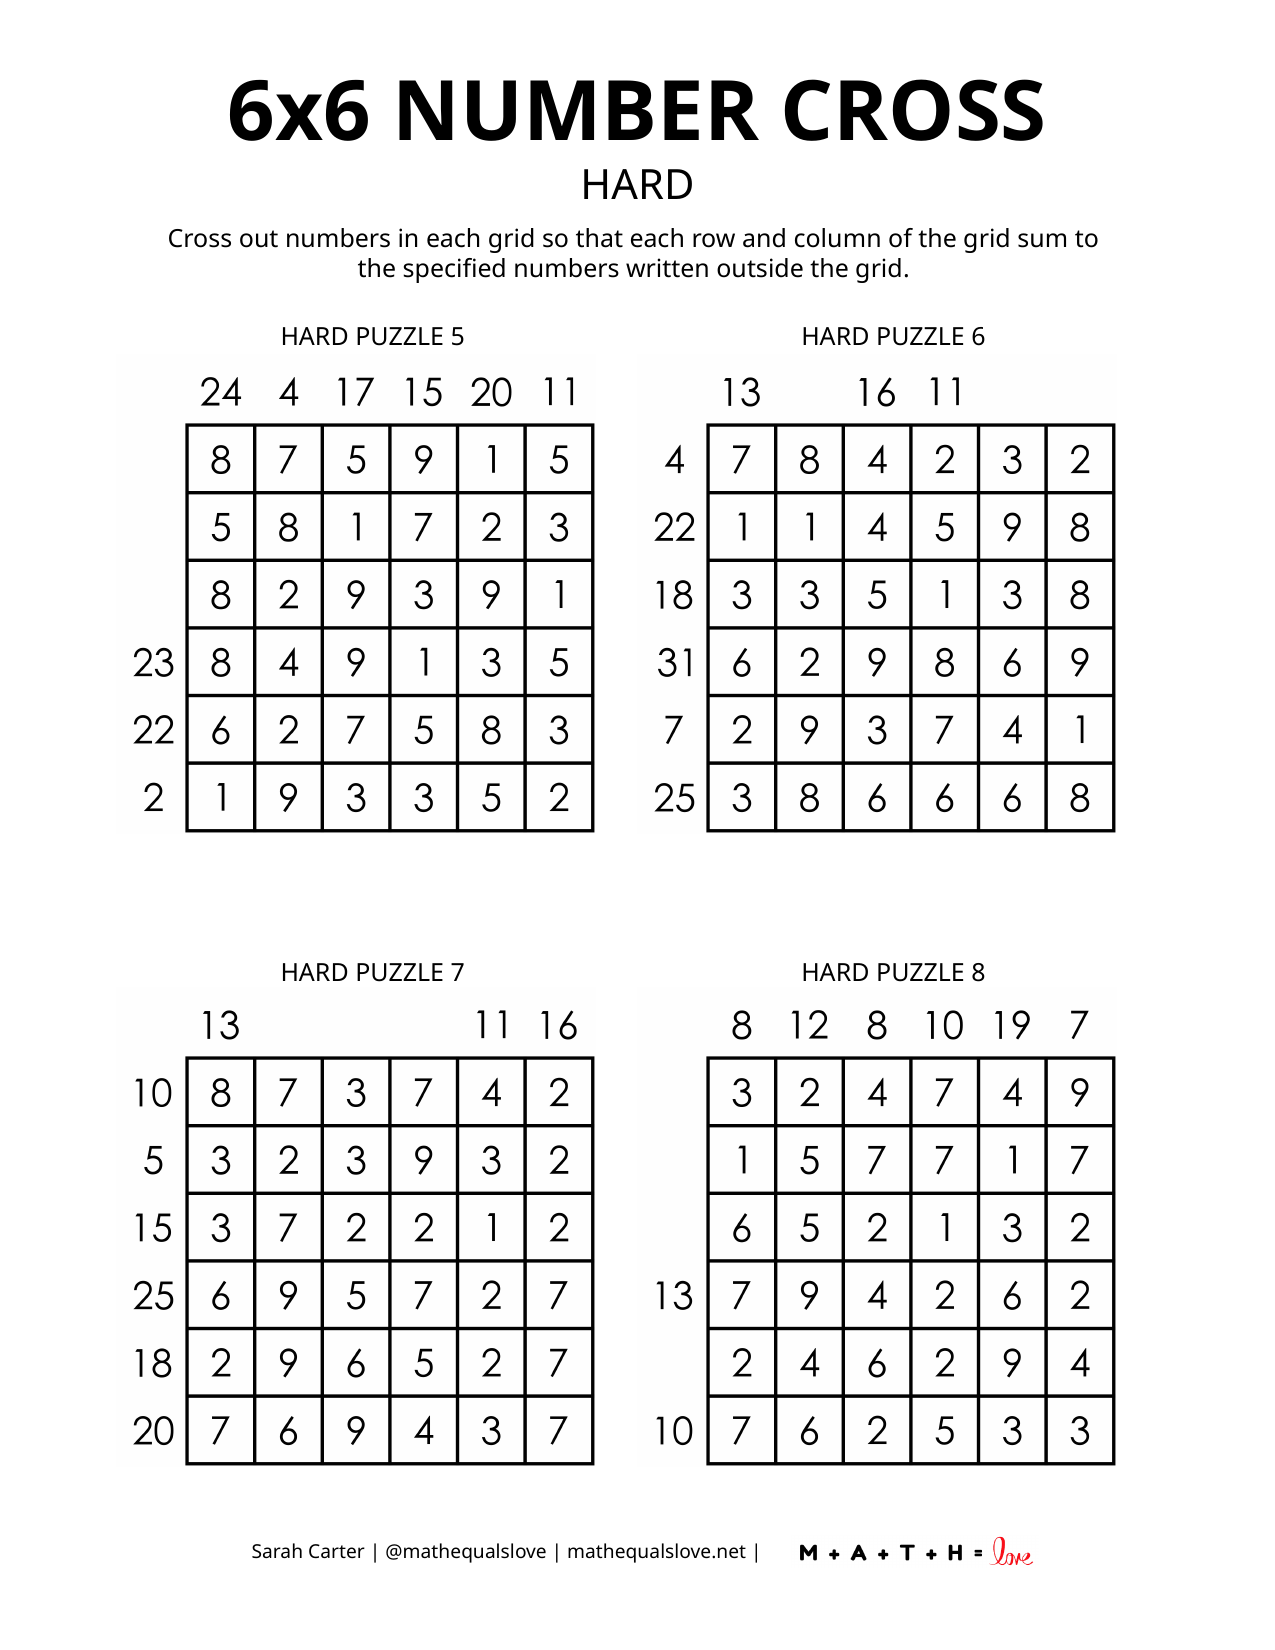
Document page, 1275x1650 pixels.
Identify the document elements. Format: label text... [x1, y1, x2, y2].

text_box Sarah Carter | @mathequalslove | mathequalslove.net | [236, 1532, 1071, 1570]
text_box Cross out numbers in each grid so that each row and column of the grid sum to the specified numbers written outside the grid. [0, 214, 1275, 290]
picture [116, 353, 597, 834]
text_box HARD PUZZLE 8 [654, 956, 1134, 1007]
text_box HARD PUZZLE 6 [654, 320, 1134, 372]
text_box HARD PUZZLE 7 [133, 956, 613, 1007]
picture [636, 986, 1118, 1468]
picture [116, 986, 597, 1468]
picture [636, 353, 1118, 834]
picture [790, 1534, 1039, 1569]
text_box HARD PUZZLE 5 [133, 320, 613, 372]
text_box 6x6 NUMBER CROSS HARD [77, 50, 1198, 214]
